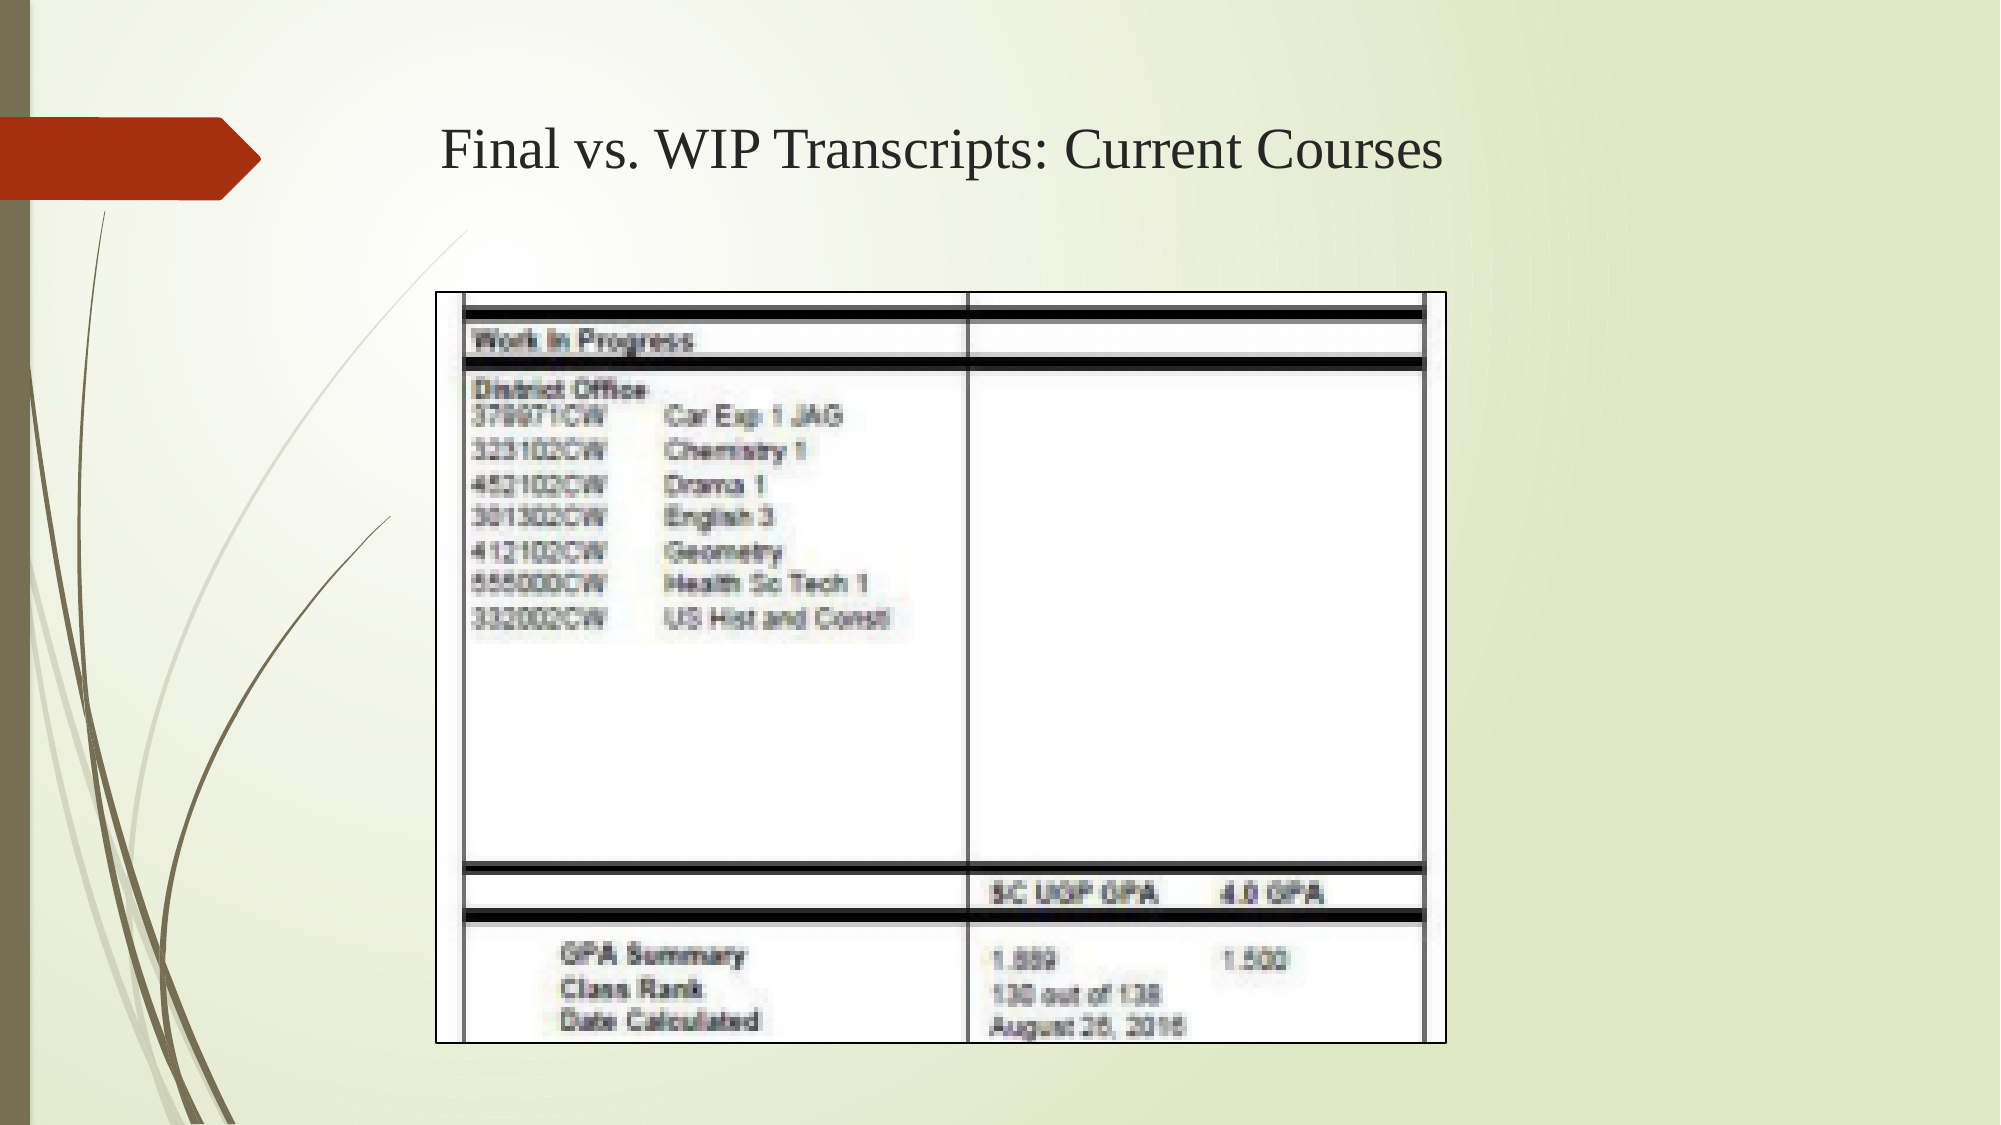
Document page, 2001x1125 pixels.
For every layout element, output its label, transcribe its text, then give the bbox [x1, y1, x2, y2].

picture [436, 293, 1446, 1043]
title Final vs. WIP Transcripts: Current Courses [425, 102, 1888, 313]
